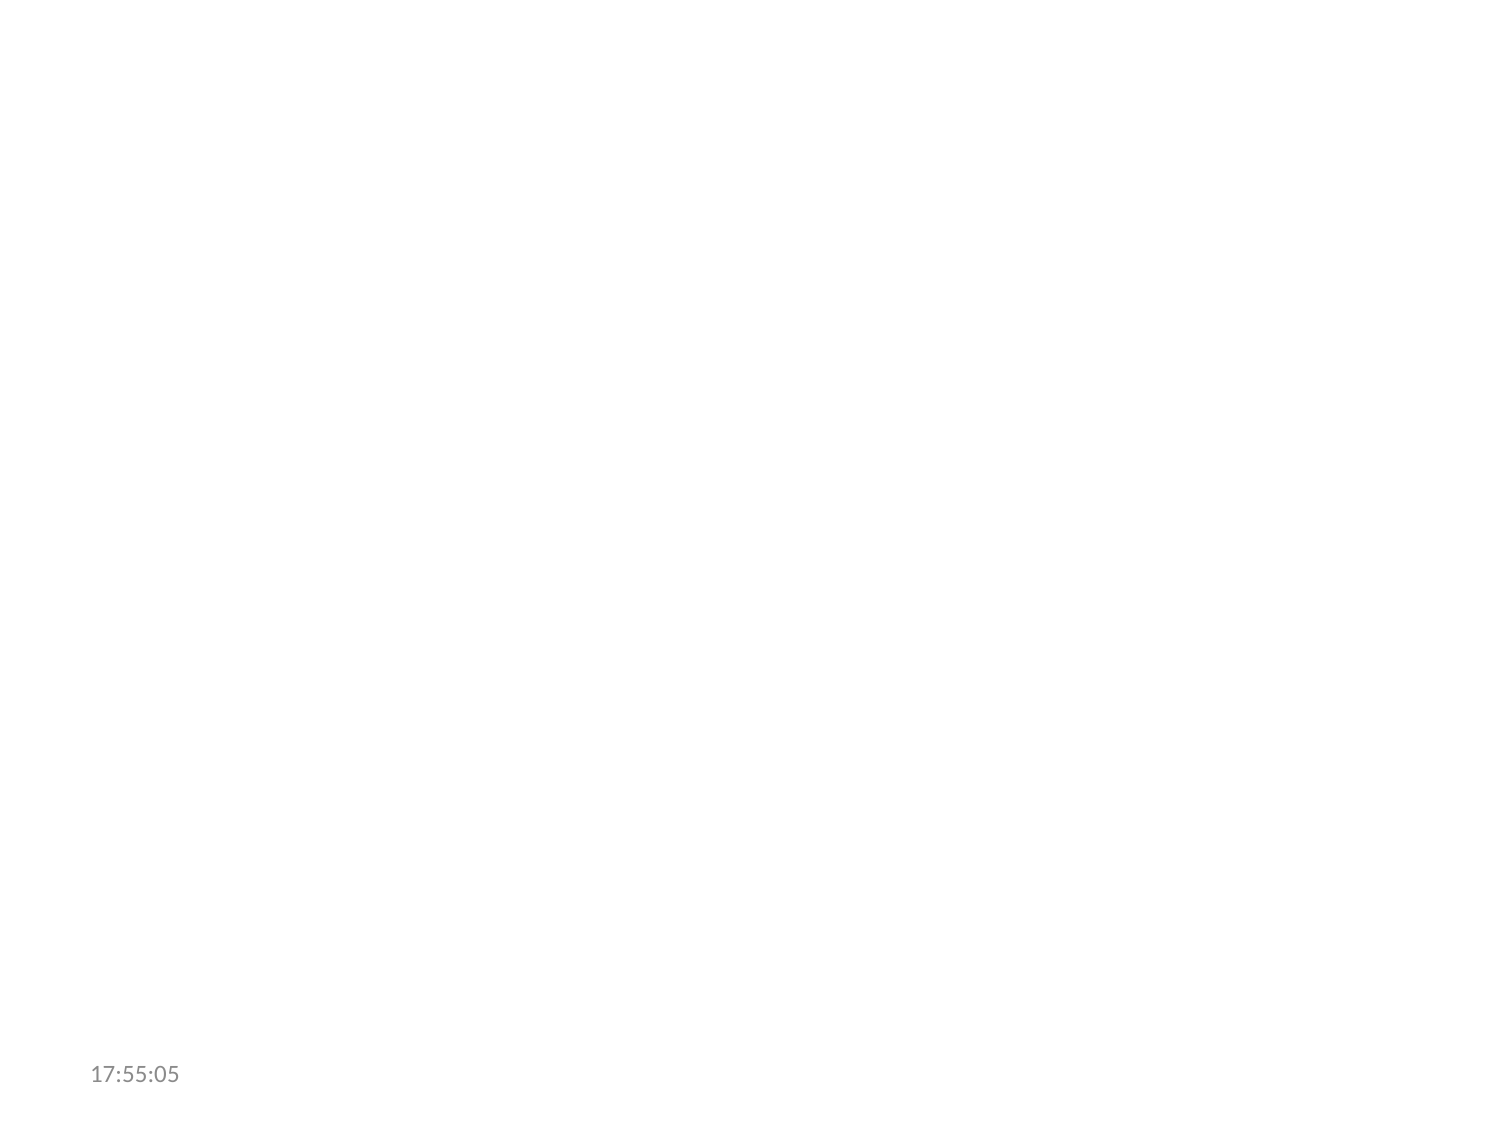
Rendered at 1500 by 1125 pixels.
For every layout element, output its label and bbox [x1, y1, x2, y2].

slide_number [75, 1042, 425, 1103]
